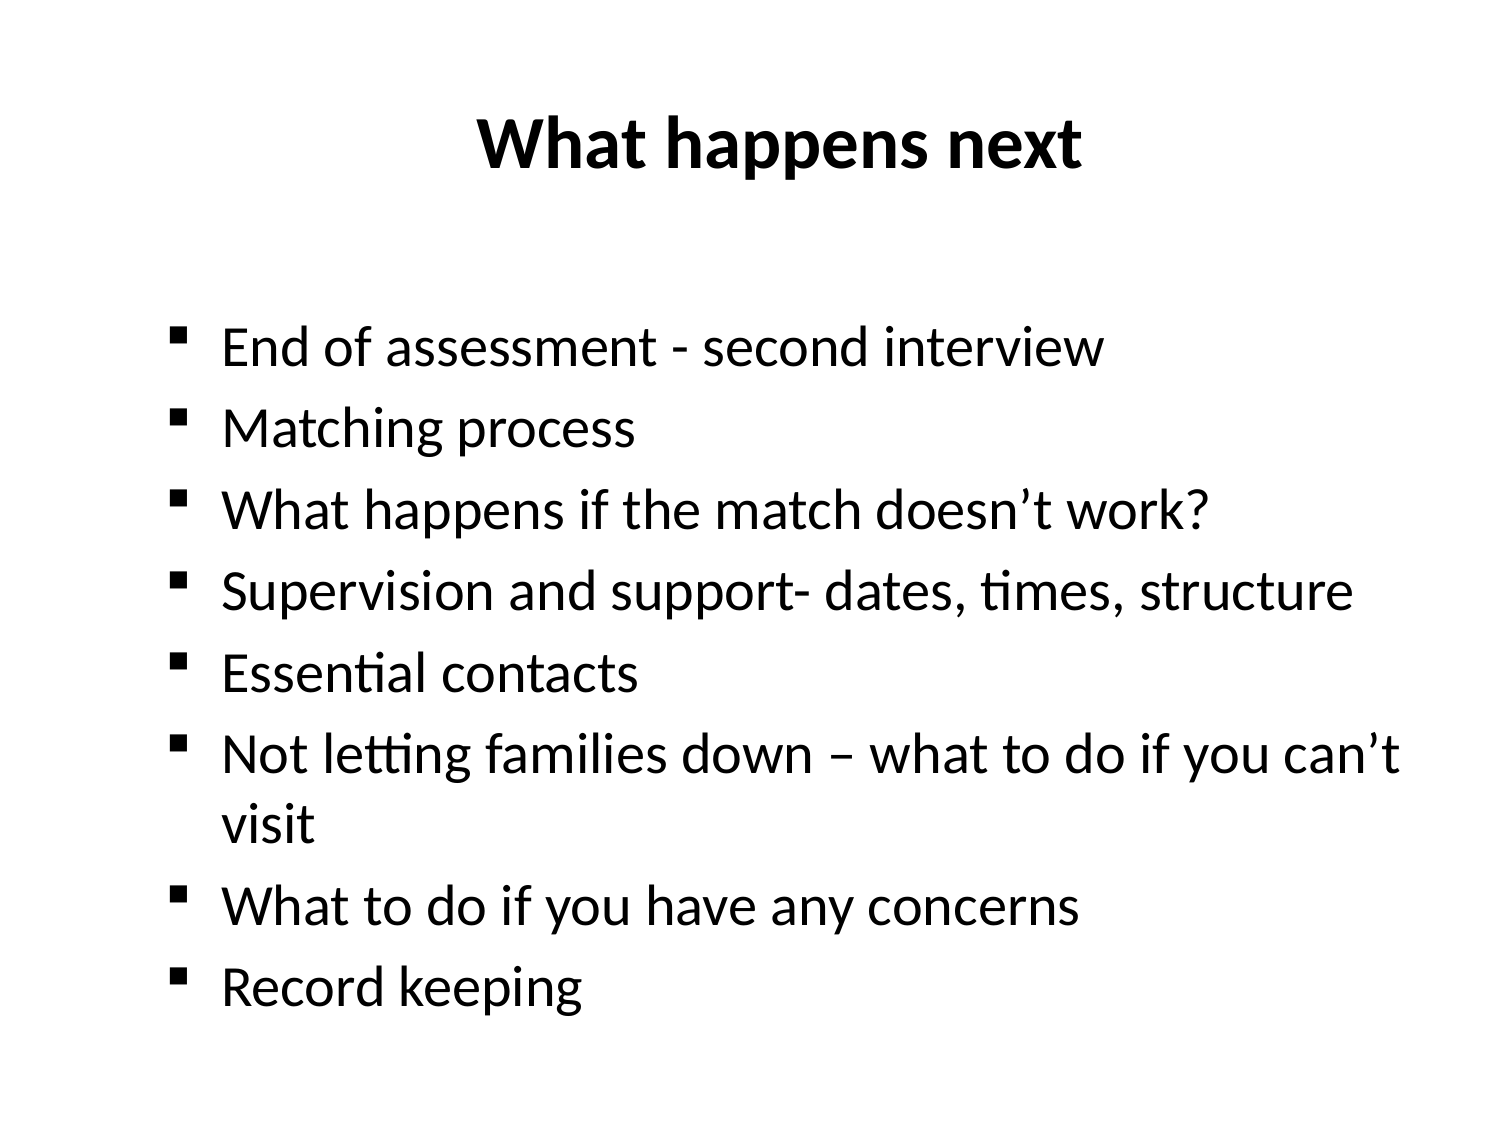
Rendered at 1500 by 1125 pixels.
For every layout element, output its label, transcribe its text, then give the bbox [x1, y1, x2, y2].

title What happens next [77, 45, 1500, 233]
list End of assessment - second interview Matching process What happens if the match doesn’t work? Supervision and support- dates, times, structure Essential contacts Not letting families down – what to do if you can’t visit What to do if you have any concerns Record keeping [150, 300, 1500, 1043]
